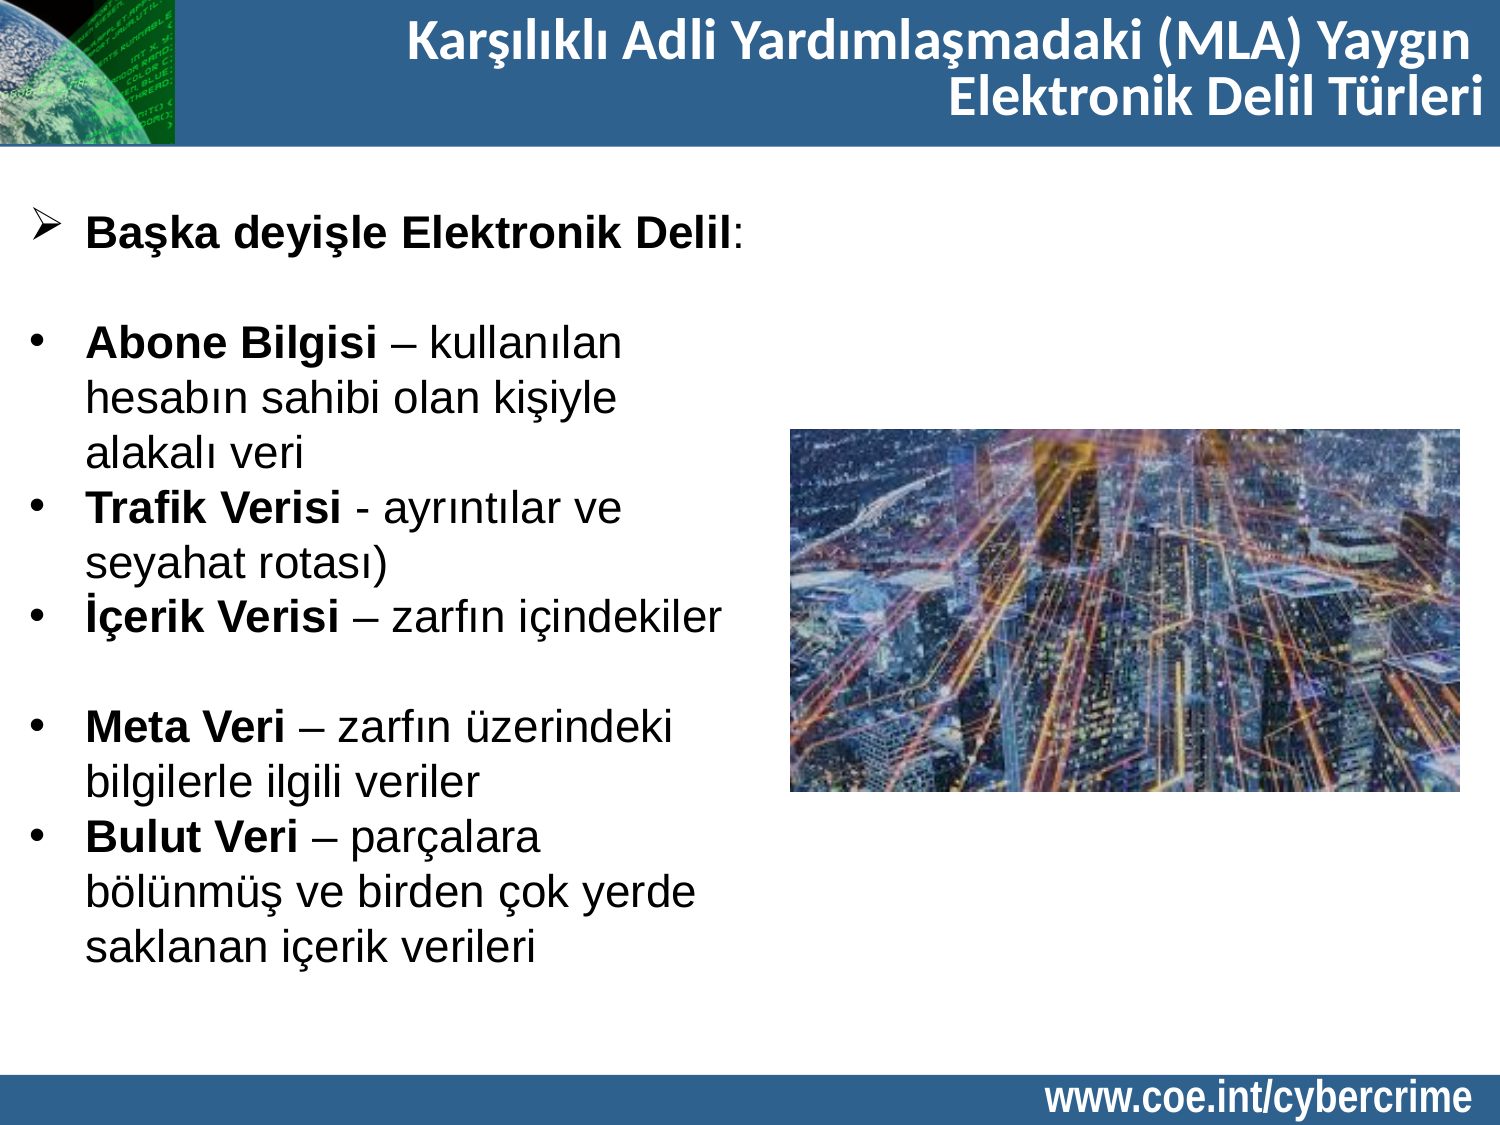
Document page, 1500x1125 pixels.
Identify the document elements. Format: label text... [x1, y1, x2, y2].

text_box www.coe.int/cybercrime [1030, 1059, 1500, 1125]
text_box [0, 1073, 1030, 1125]
text_box Başka deyişle Elektronik Delil: Abone Bilgisi – kullanılan hesabın sahibi olan kişiyle alakalı veri Trafik Verisi - ayrıntılar ve seyahat rotası) İçerik Verisi – zarfın içindekiler Meta Veri – zarfın üzerindeki bilgilerle ilgili veriler Bulut Veri – parçalara bölünmüş ve birden çok yerde saklanan içerik verileri [14, 194, 765, 980]
text_box Karşılıklı Adli Yardımlaşmadaki (MLA) Yaygın Elektronik Delil Türleri [177, 0, 1500, 149]
picture [790, 429, 1460, 792]
picture [0, 0, 175, 144]
